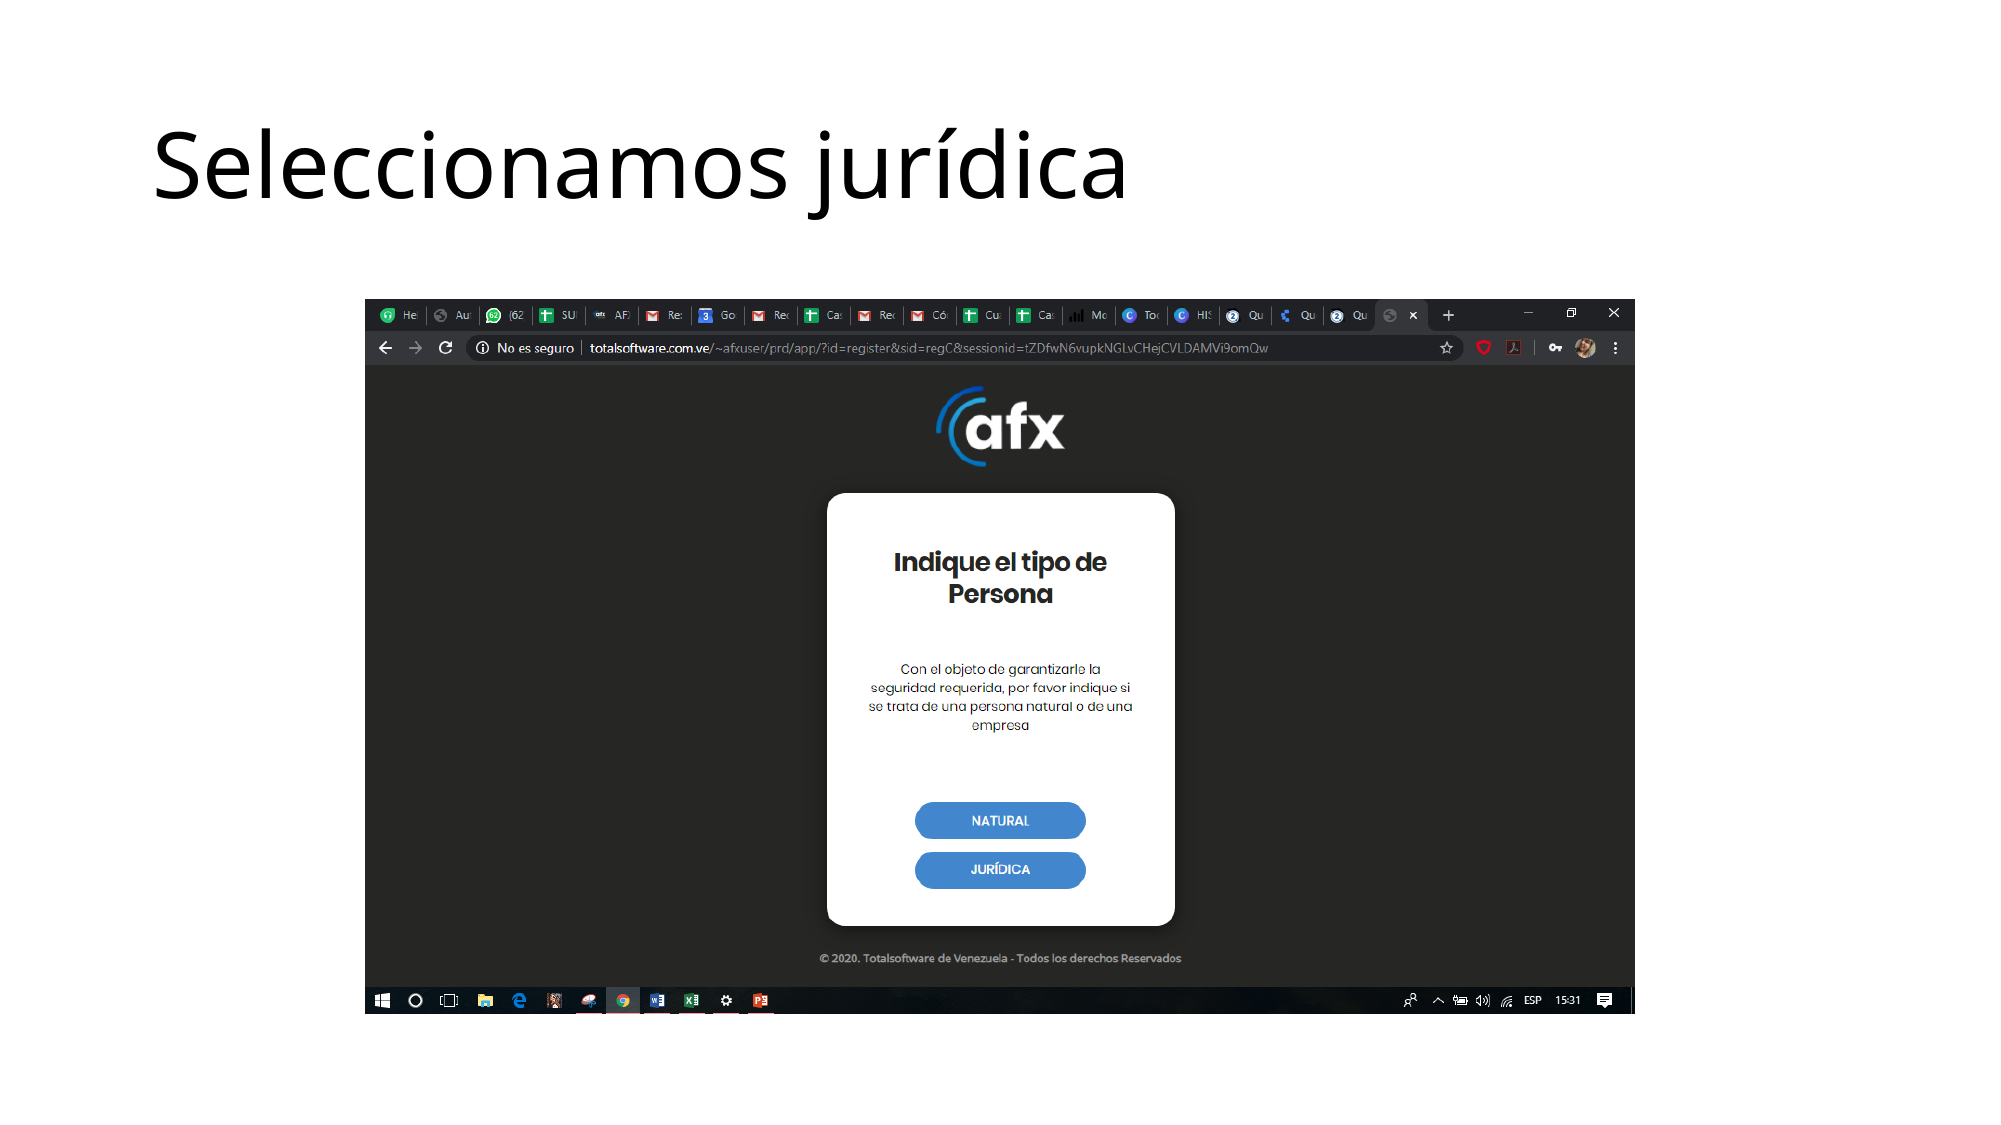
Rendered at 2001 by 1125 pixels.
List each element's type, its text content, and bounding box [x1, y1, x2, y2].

title Seleccionamos jurídica [137, 59, 1863, 278]
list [365, 299, 1635, 1014]
